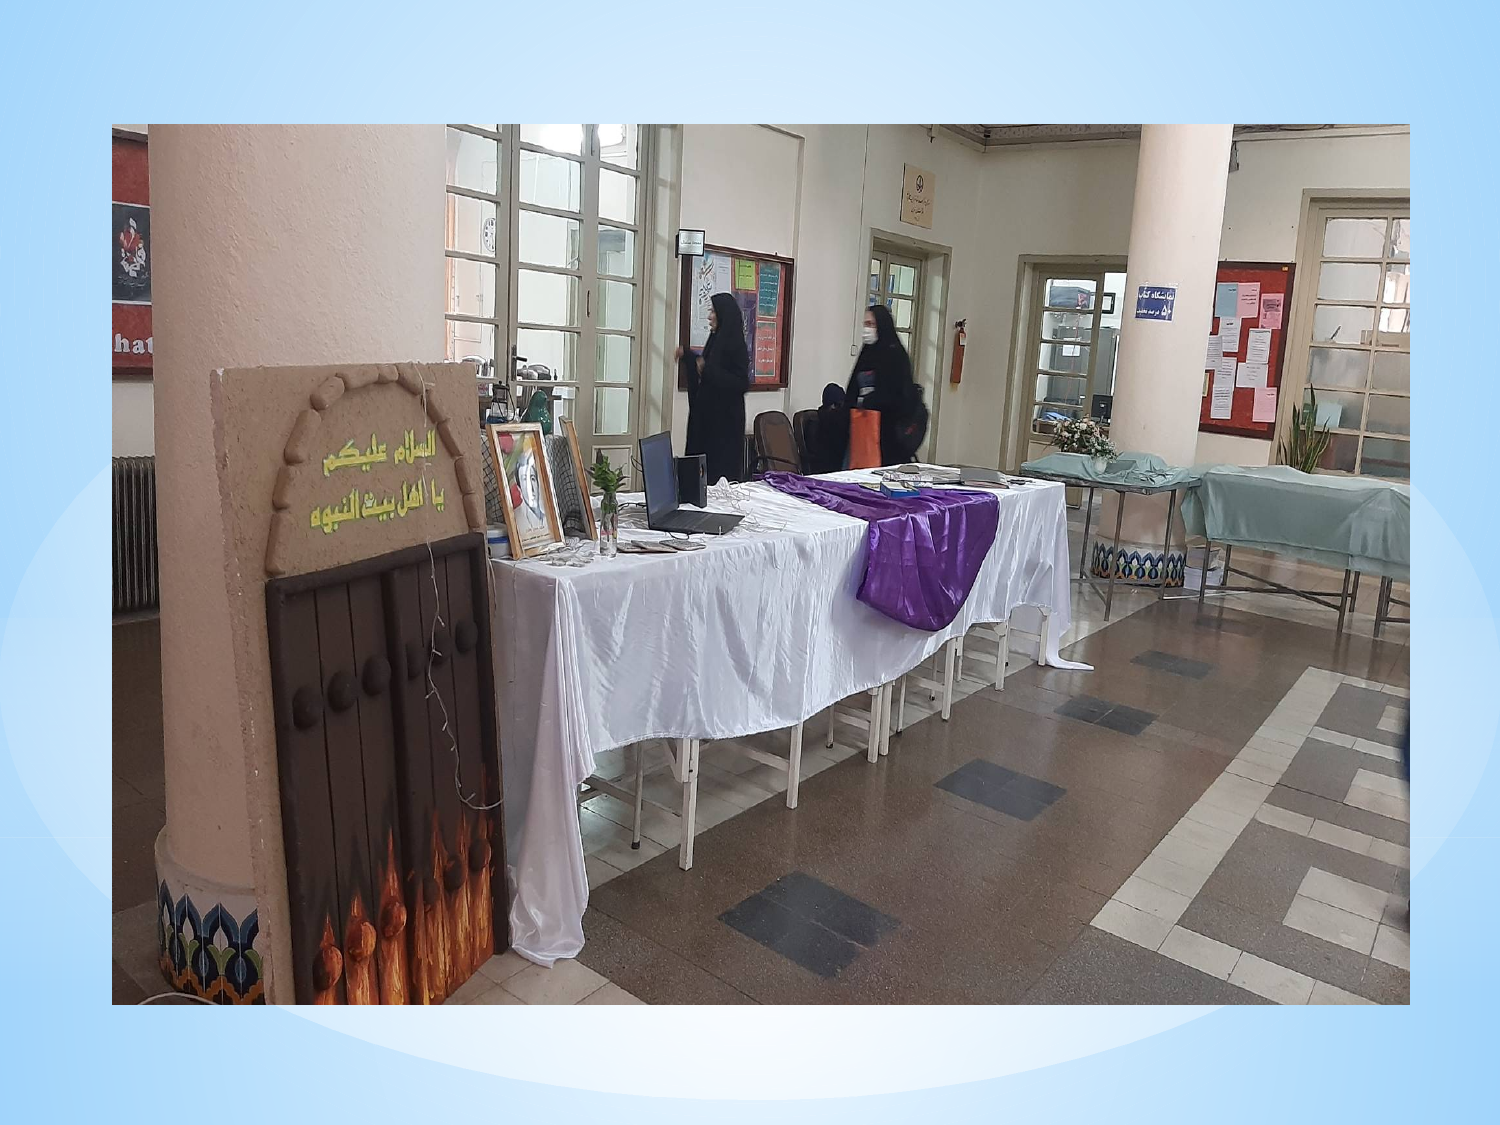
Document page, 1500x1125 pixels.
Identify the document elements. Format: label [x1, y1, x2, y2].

list [112, 124, 1411, 1006]
